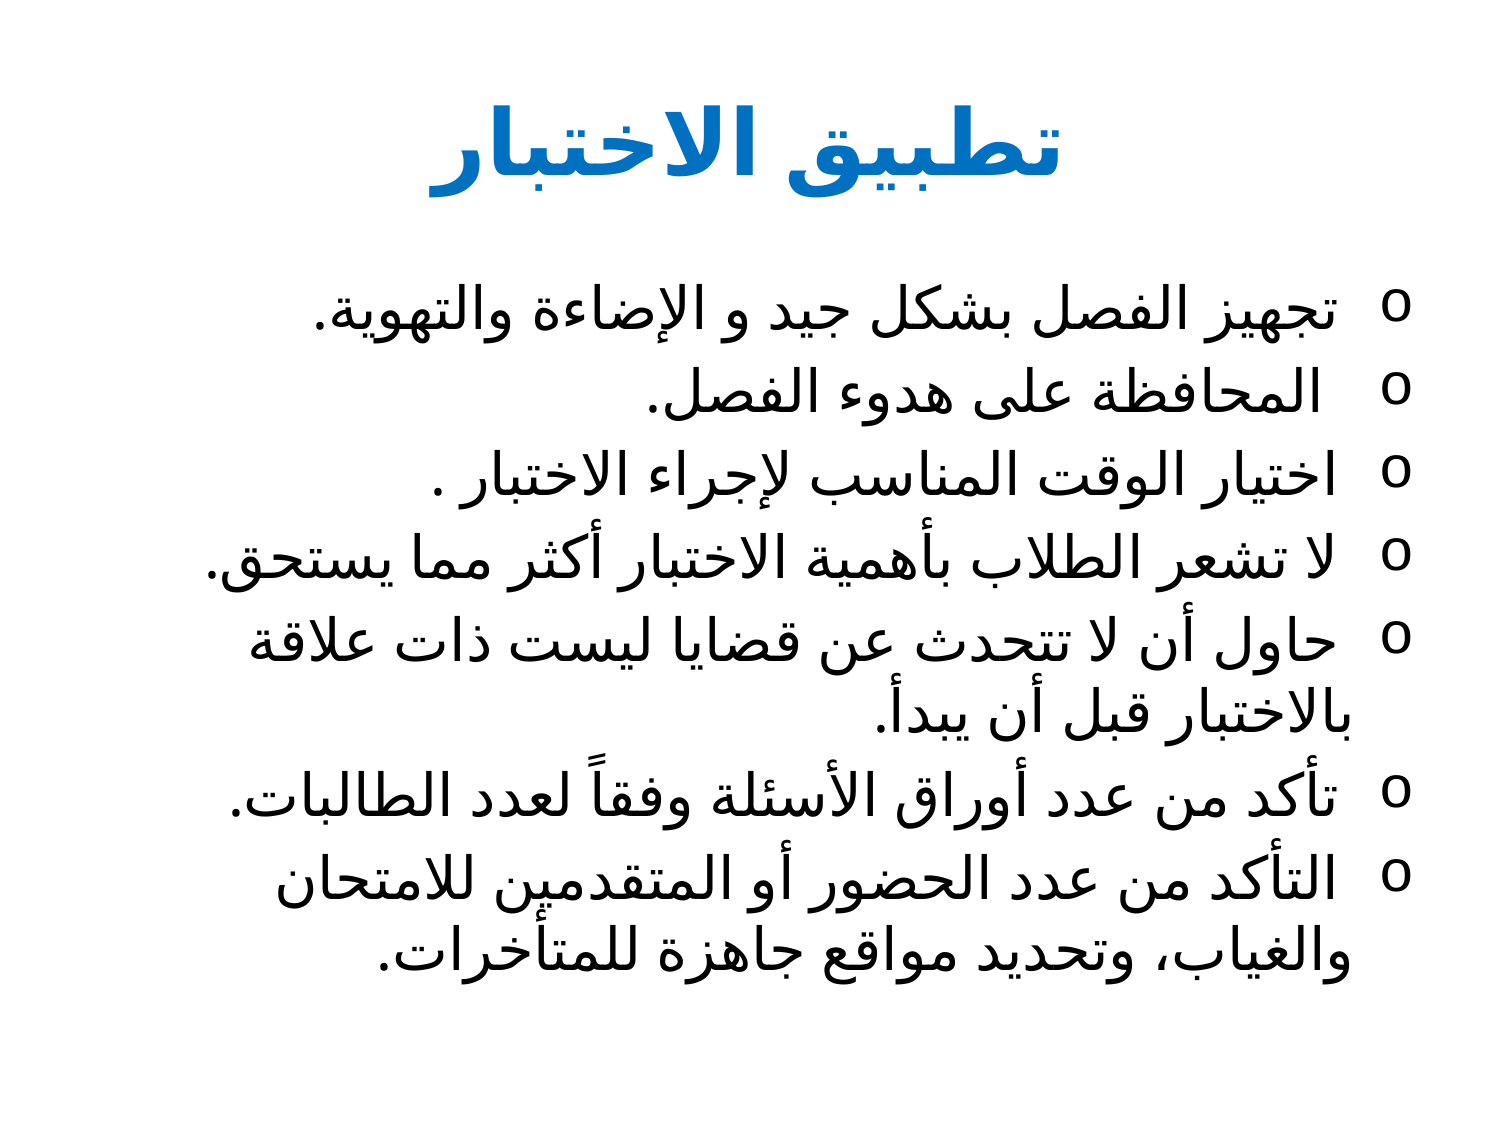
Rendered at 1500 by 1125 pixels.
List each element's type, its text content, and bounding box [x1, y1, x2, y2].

list تجهيز الفصل بشكل جيد و الإضاءة والتهوية. المحافظة على هدوء الفصل. اختيار الوقت المناسب لإجراء الاختبار . لا تشعر الطلاب بأهمية الاختبار أكثر مما يستحق. حاول أن لا تتحدث عن قضايا ليست ذات علاقة بالاختبار قبل أن يبدأ. تأكد من عدد أوراق الأسئلة وفقاً لعدد الطالبات. التأكد من عدد الحضور أو المتقدمين للامتحان والغياب، وتحديد مواقع جاهزة للمتأخرات. [75, 262, 1425, 1005]
title تطبيق الاختبار [75, 45, 1425, 233]
